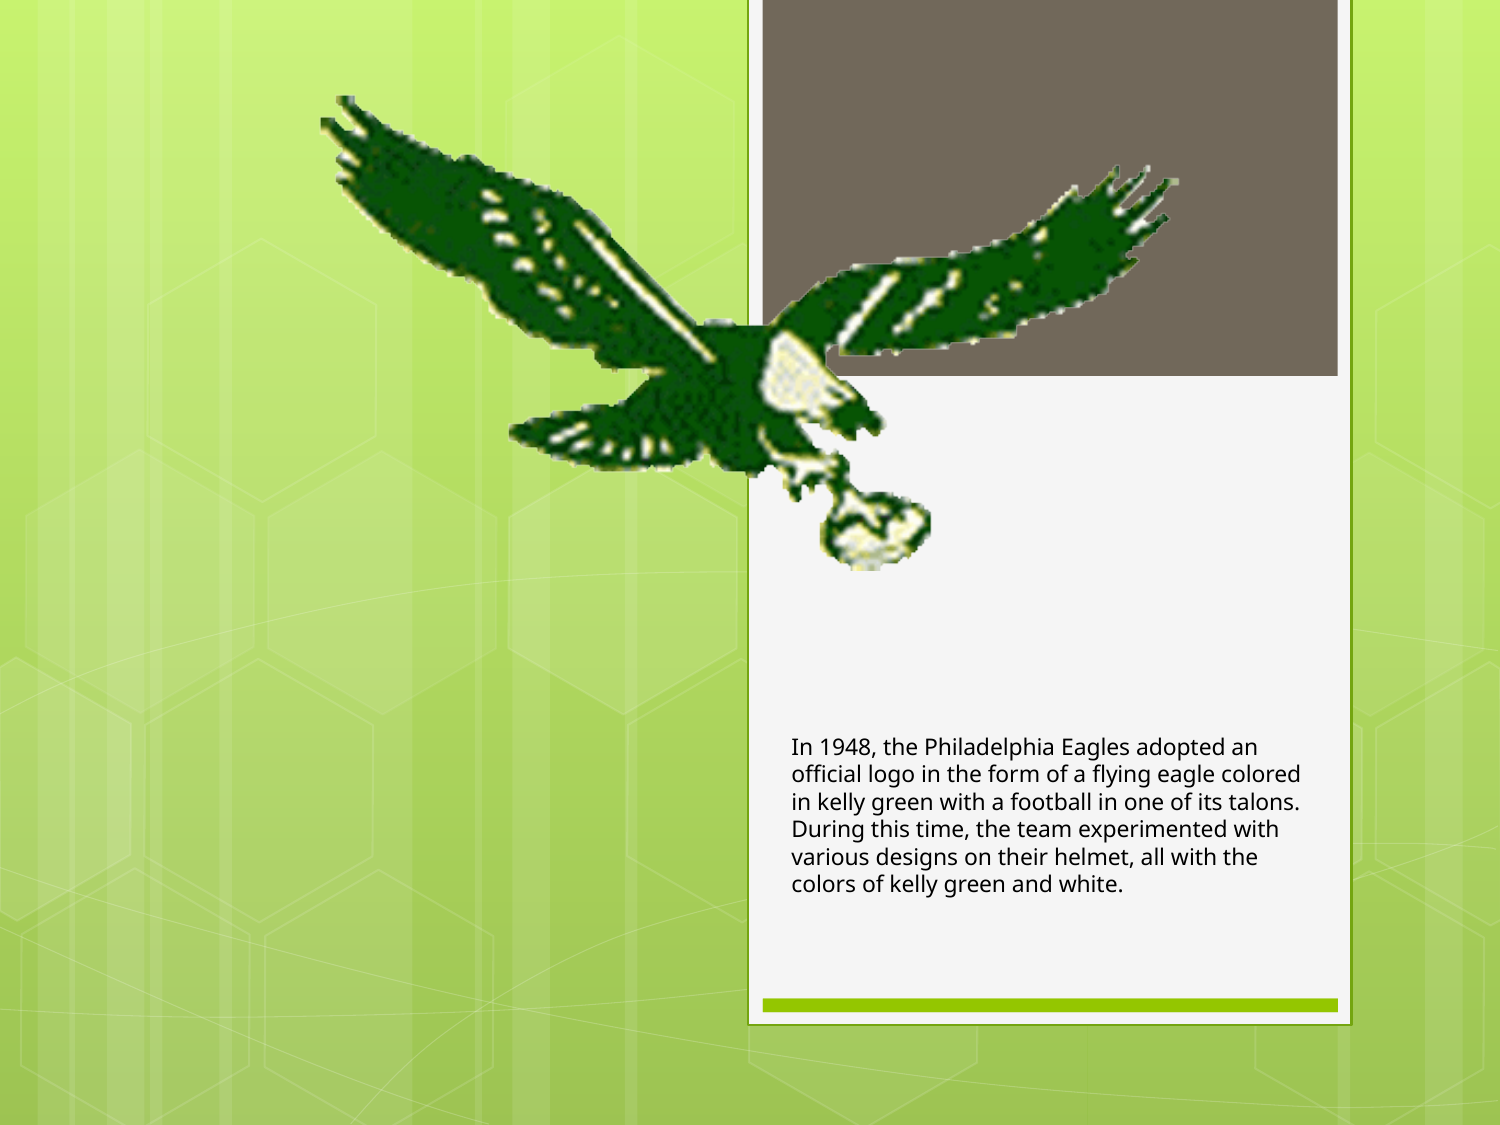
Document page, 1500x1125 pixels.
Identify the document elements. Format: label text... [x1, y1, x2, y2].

picture [312, 87, 1188, 572]
subtitle In 1948, the Philadelphia Eagles adopted an official logo in the form of a flying eagle colored in kelly green with a football in one of its talons. During this time, the team experimented with various designs on their helmet, all with the colors of kelly green and white. [776, 725, 1320, 933]
